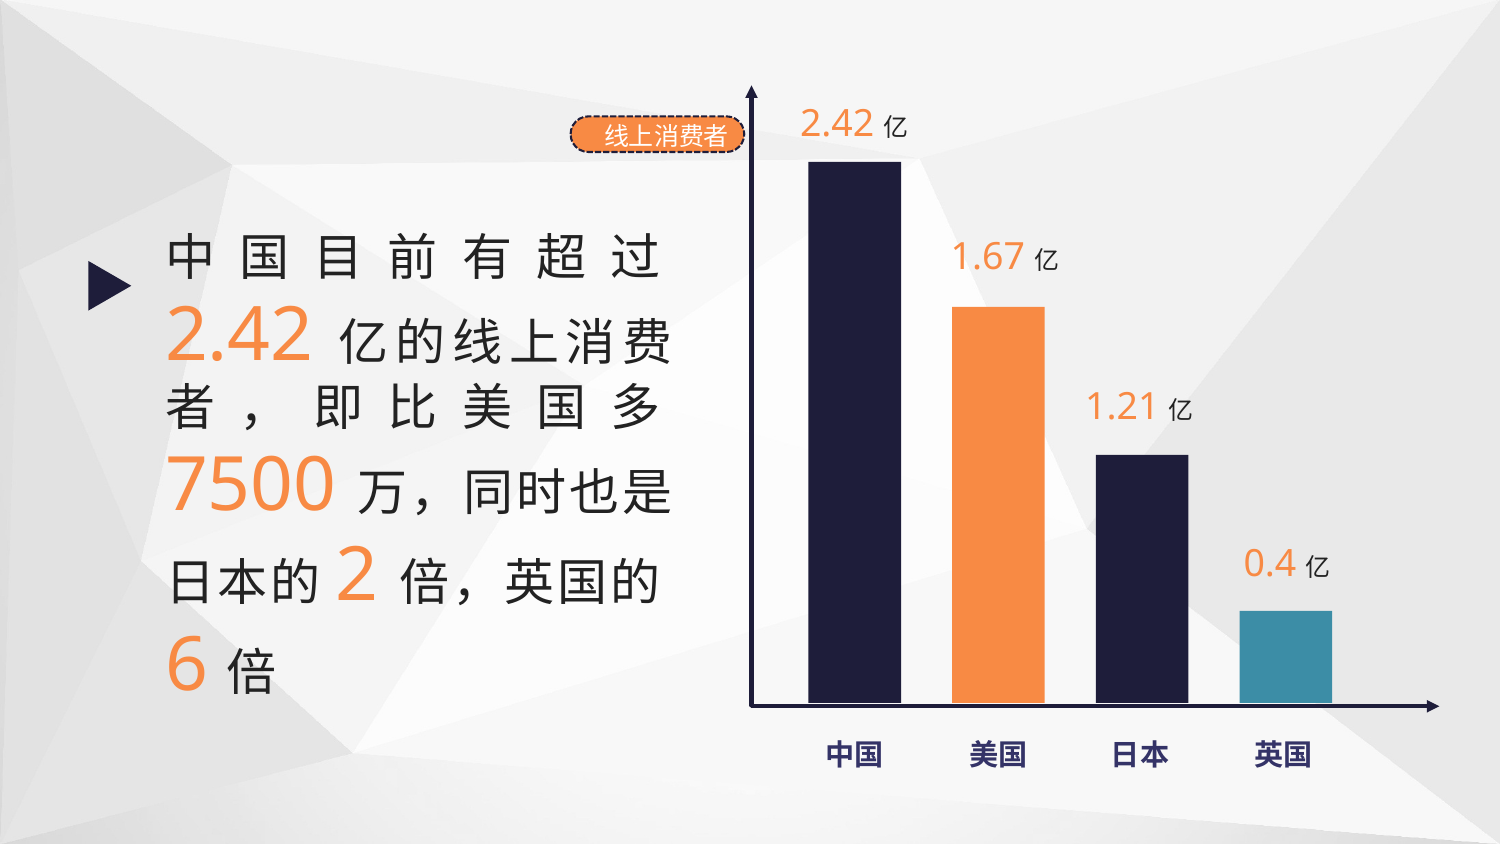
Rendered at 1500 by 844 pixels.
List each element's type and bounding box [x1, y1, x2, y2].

picture [0, 0, 1500, 844]
text_box [570, 85, 1440, 780]
